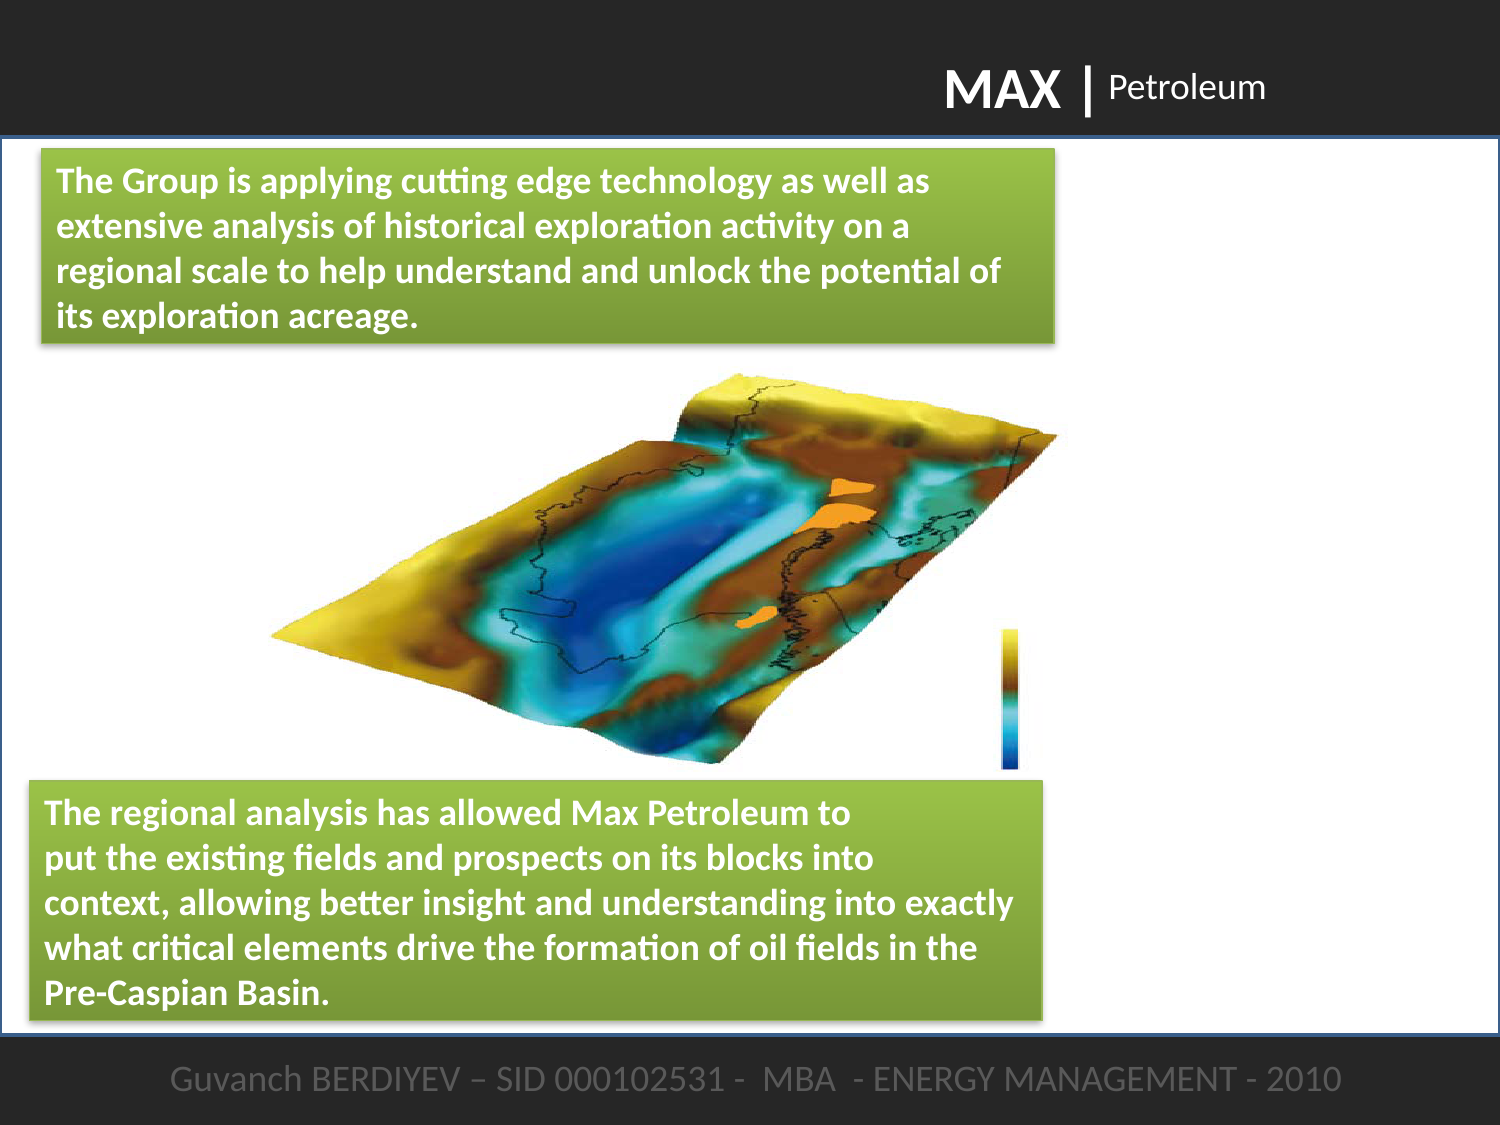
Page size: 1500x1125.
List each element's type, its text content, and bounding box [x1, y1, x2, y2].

text_box The regional analysis has allowed Max Petroleum to put the existing fields and prospects on its blocks into context, allowing better insight and understanding into exactly what critical elements drive the formation of oil fields in the Pre-Caspian Basin. [29, 780, 1043, 1021]
text_box Guvanch BERDIYEV – SID 000102531 - MBA - ENERGY MANAGEMENT - 2010 [155, 1046, 1358, 1107]
picture [218, 337, 1086, 823]
text_box G [0, 135, 1500, 1037]
text_box Petroleum [1093, 54, 1283, 115]
text_box The Group is applying cutting edge technology as well as extensive analysis of historical exploration activity on a regional scale to help understand and unlock the potential of its exploration acreage. [41, 148, 1055, 344]
text_box MAX | [928, 42, 1131, 128]
